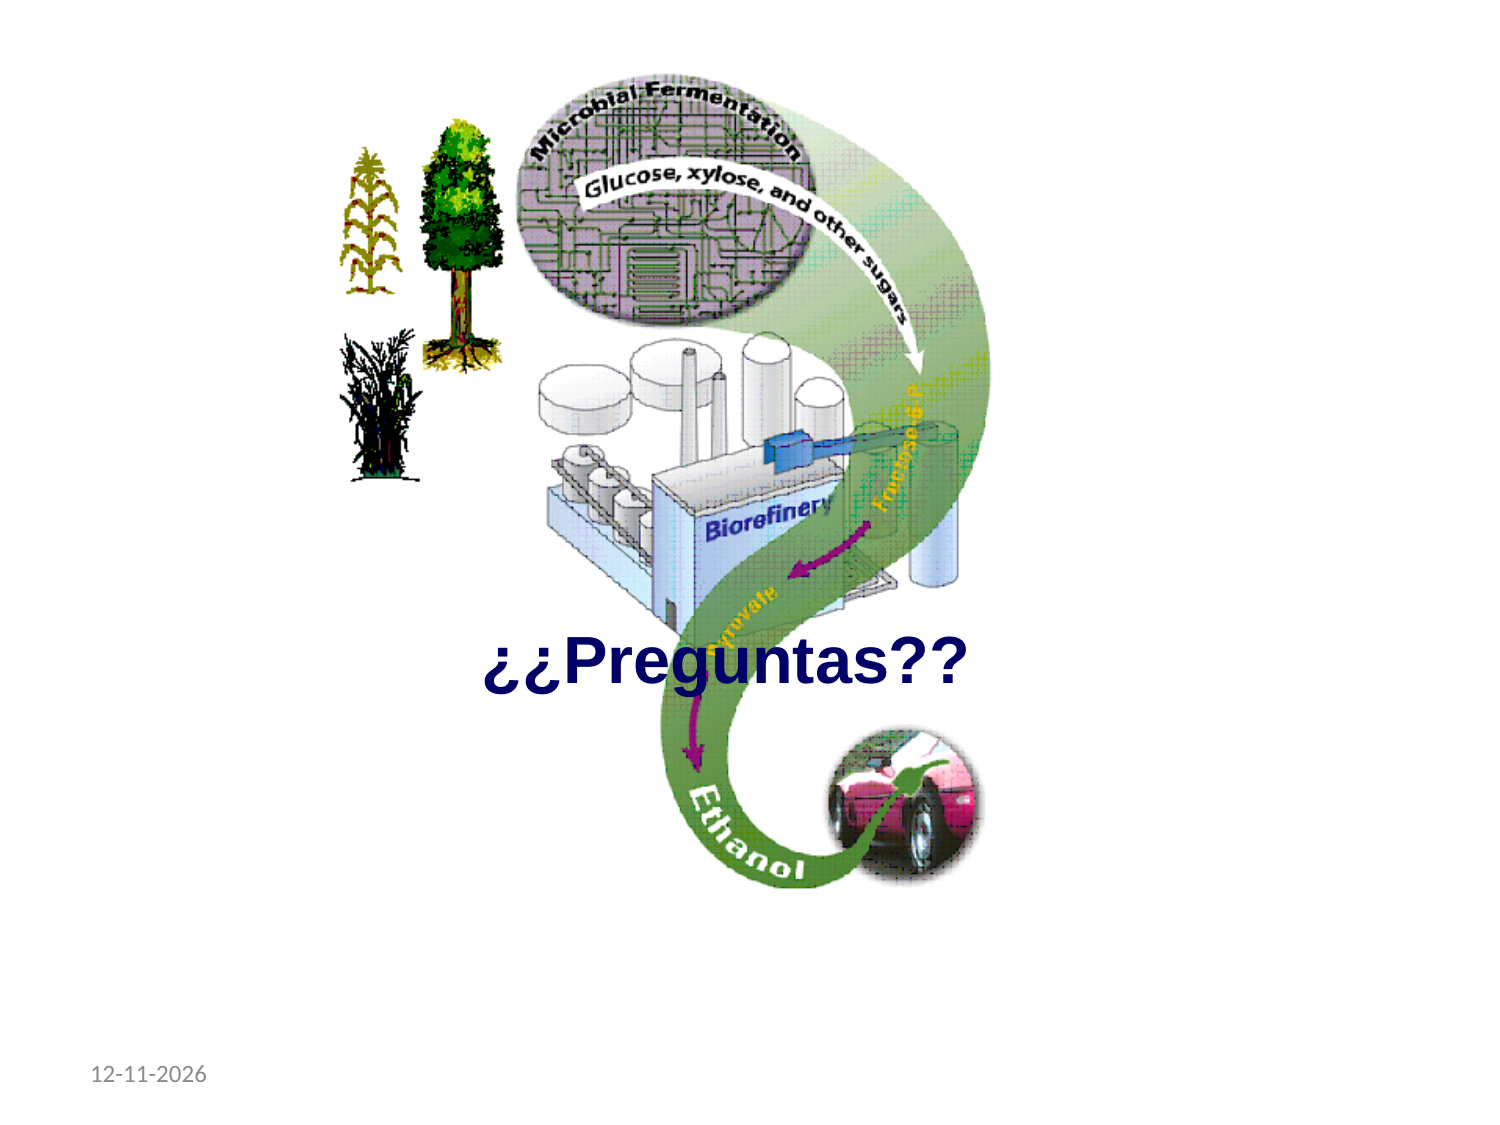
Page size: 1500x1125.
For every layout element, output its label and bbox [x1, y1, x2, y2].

text_box [312, 66, 1023, 898]
slide_number [75, 1042, 425, 1103]
